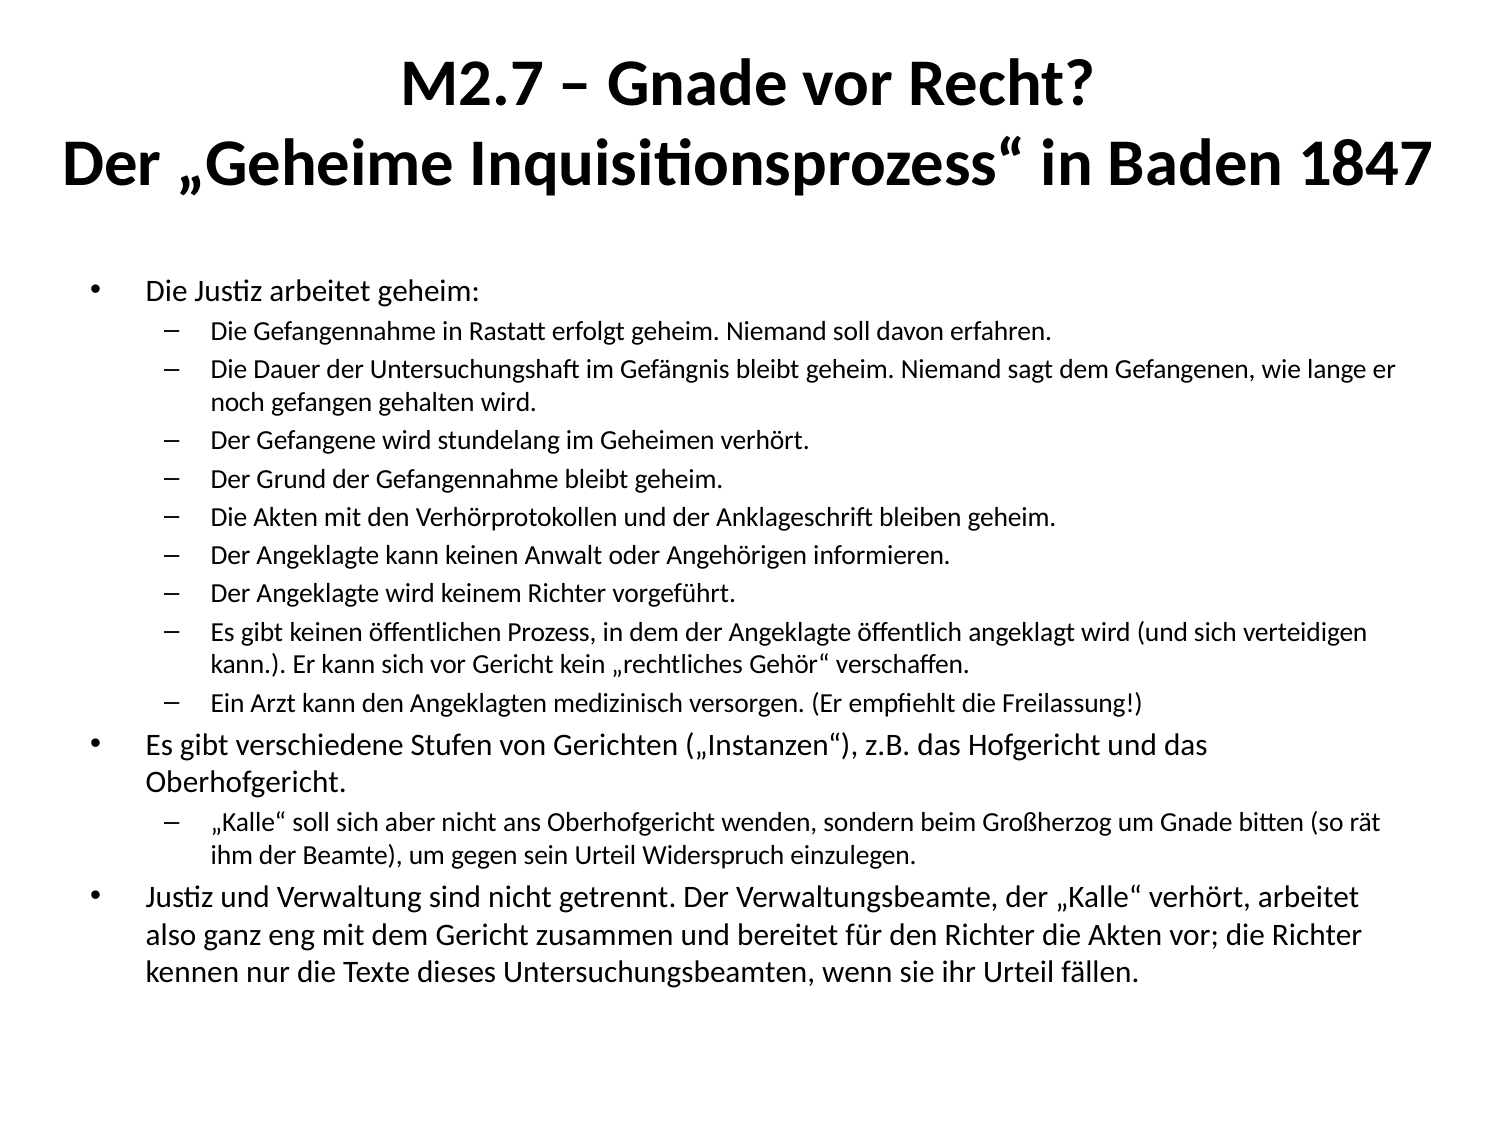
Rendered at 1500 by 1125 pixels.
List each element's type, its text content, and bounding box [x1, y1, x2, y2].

title M2.7 – Gnade vor Recht? Der „Geheime Inquisitionsprozess“ in Baden 1847 [41, 7, 1471, 230]
list Die Justiz arbeitet geheim: Die Gefangennahme in Rastatt erfolgt geheim. Niemand soll davon erfahren. Die Dauer der Untersuchungshaft im Gefängnis bleibt geheim. Niemand sagt dem Gefangenen, wie lange er noch gefangen gehalten wird. Der Gefangene wird stundelang im Geheimen verhört. Der Grund der Gefangennahme bleibt geheim. Die Akten mit den Verhörprotokollen und der Anklageschrift bleiben geheim. Der Angeklagte kann keinen Anwalt oder Angehörigen informieren. Der Angeklagte wird keinem Richter vorgeführt. Es gibt keinen öffentlichen Prozess, in dem der Angeklagte öffentlich angeklagt wird (und sich verteidigen kann.). Er kann sich vor Gericht kein „rechtliches Gehör“ verschaffen. Ein Arzt kann den Angeklagten medizinisch versorgen. (Er empfiehlt die Freilassung!) Es gibt verschiedene Stufen von Gerichten („Instanzen“), z.B. das Hofgericht und das Oberhofgericht. „Kalle“ soll sich aber nicht ans Oberhofgericht wenden, sondern beim Großherzog um Gnade bitten (so rät ihm der Beamte), um gegen sein Urteil Widerspruch einzulegen. Justiz und Verwaltung sind nicht getrennt. Der Verwaltungsbeamte, der „Kalle“ verhört, arbeitet also ganz eng mit dem Gericht zusammen und bereitet für den Richter die Akten vor; die Richter kennen nur die Texte dieses Untersuchungsbeamten, wenn sie ihr Urteil fällen. [75, 262, 1425, 1005]
